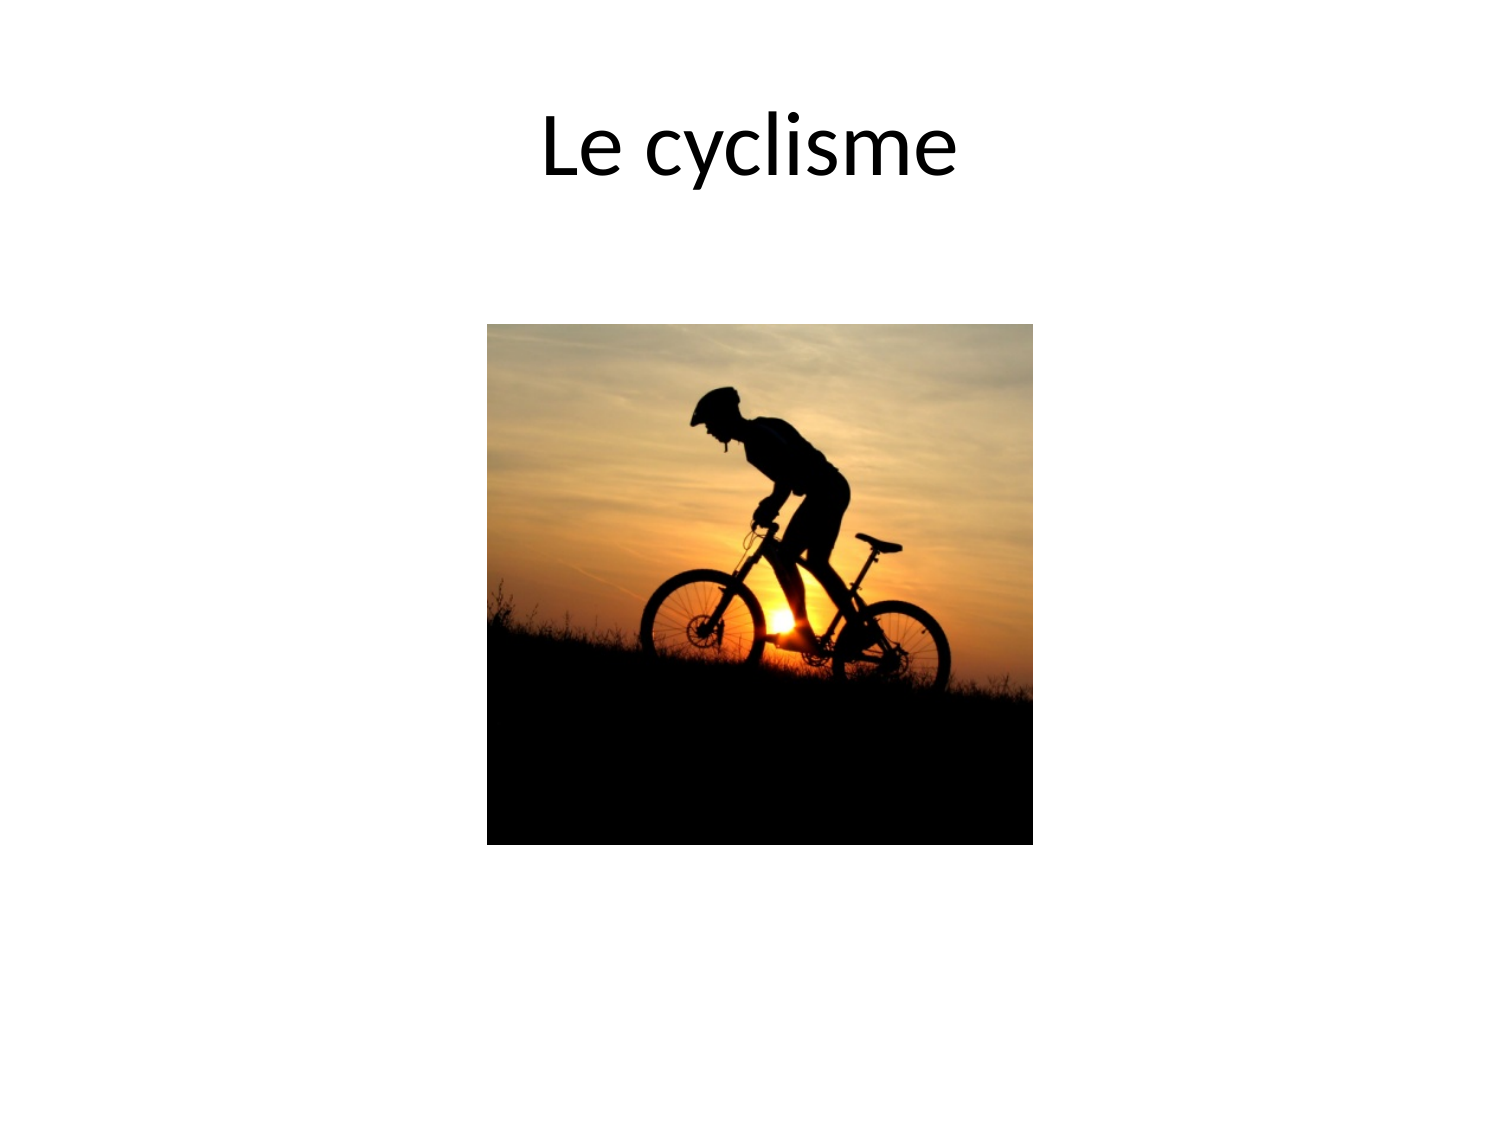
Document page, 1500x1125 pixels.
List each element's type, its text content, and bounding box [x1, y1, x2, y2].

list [487, 324, 1033, 845]
title Le cyclisme [75, 45, 1425, 233]
